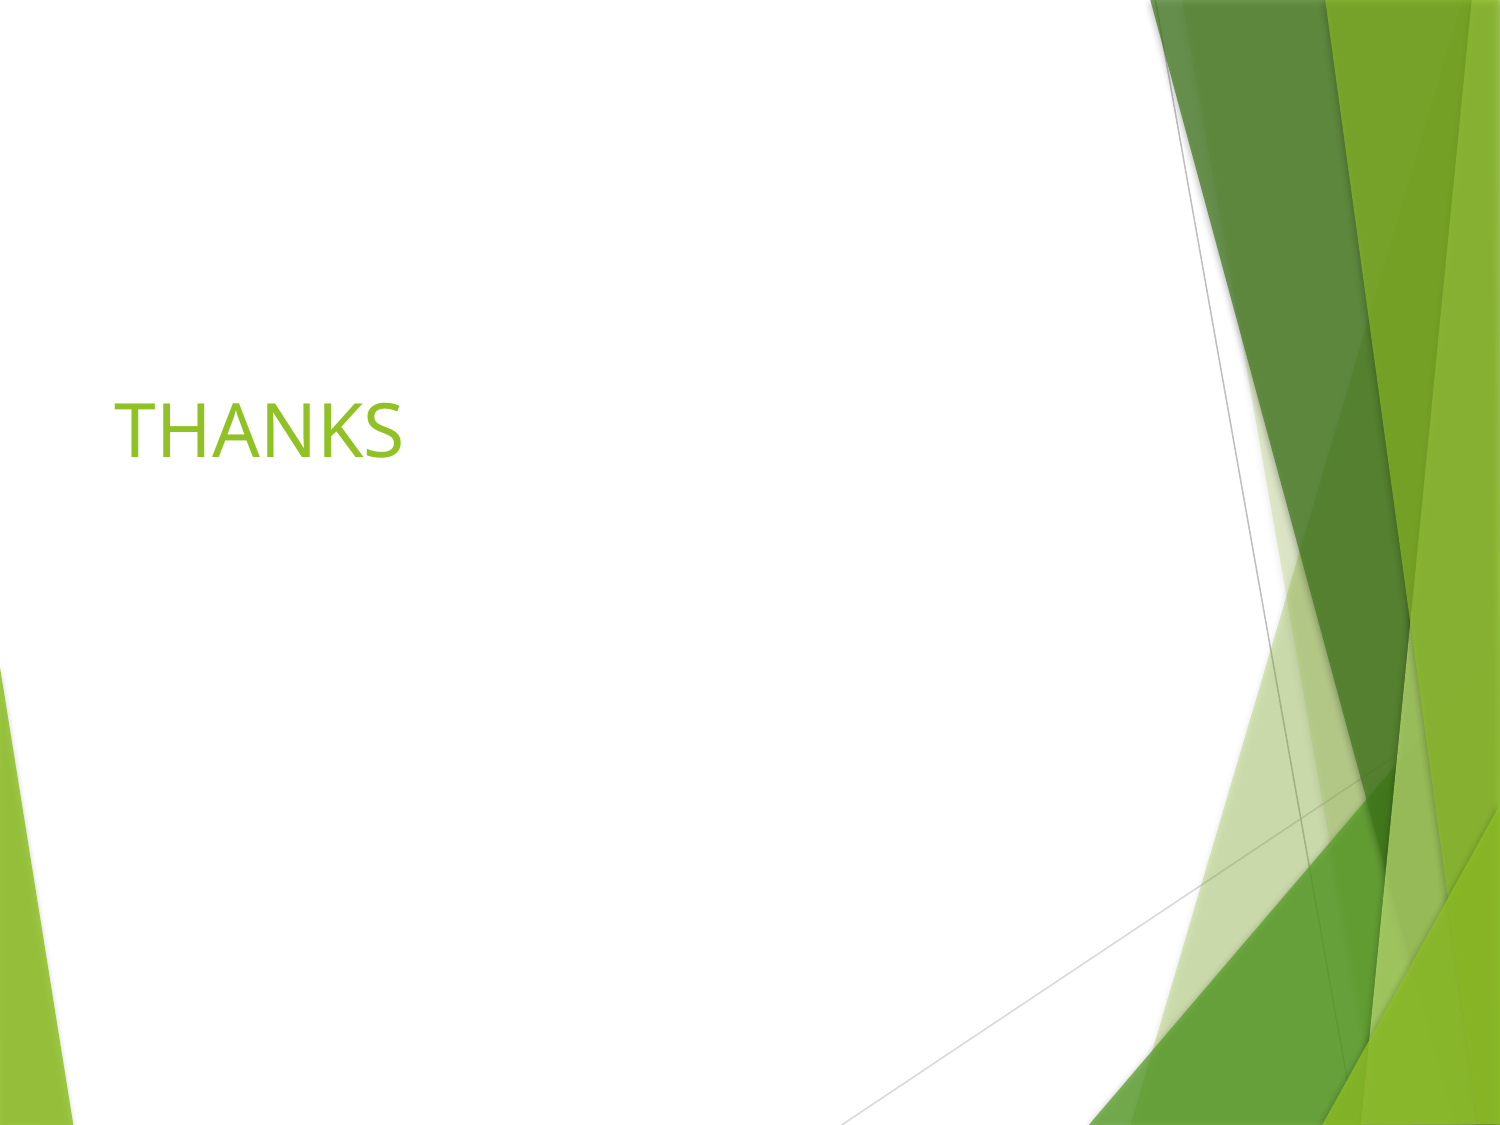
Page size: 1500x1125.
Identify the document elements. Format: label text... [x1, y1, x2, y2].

title THANKS [99, 375, 1450, 563]
